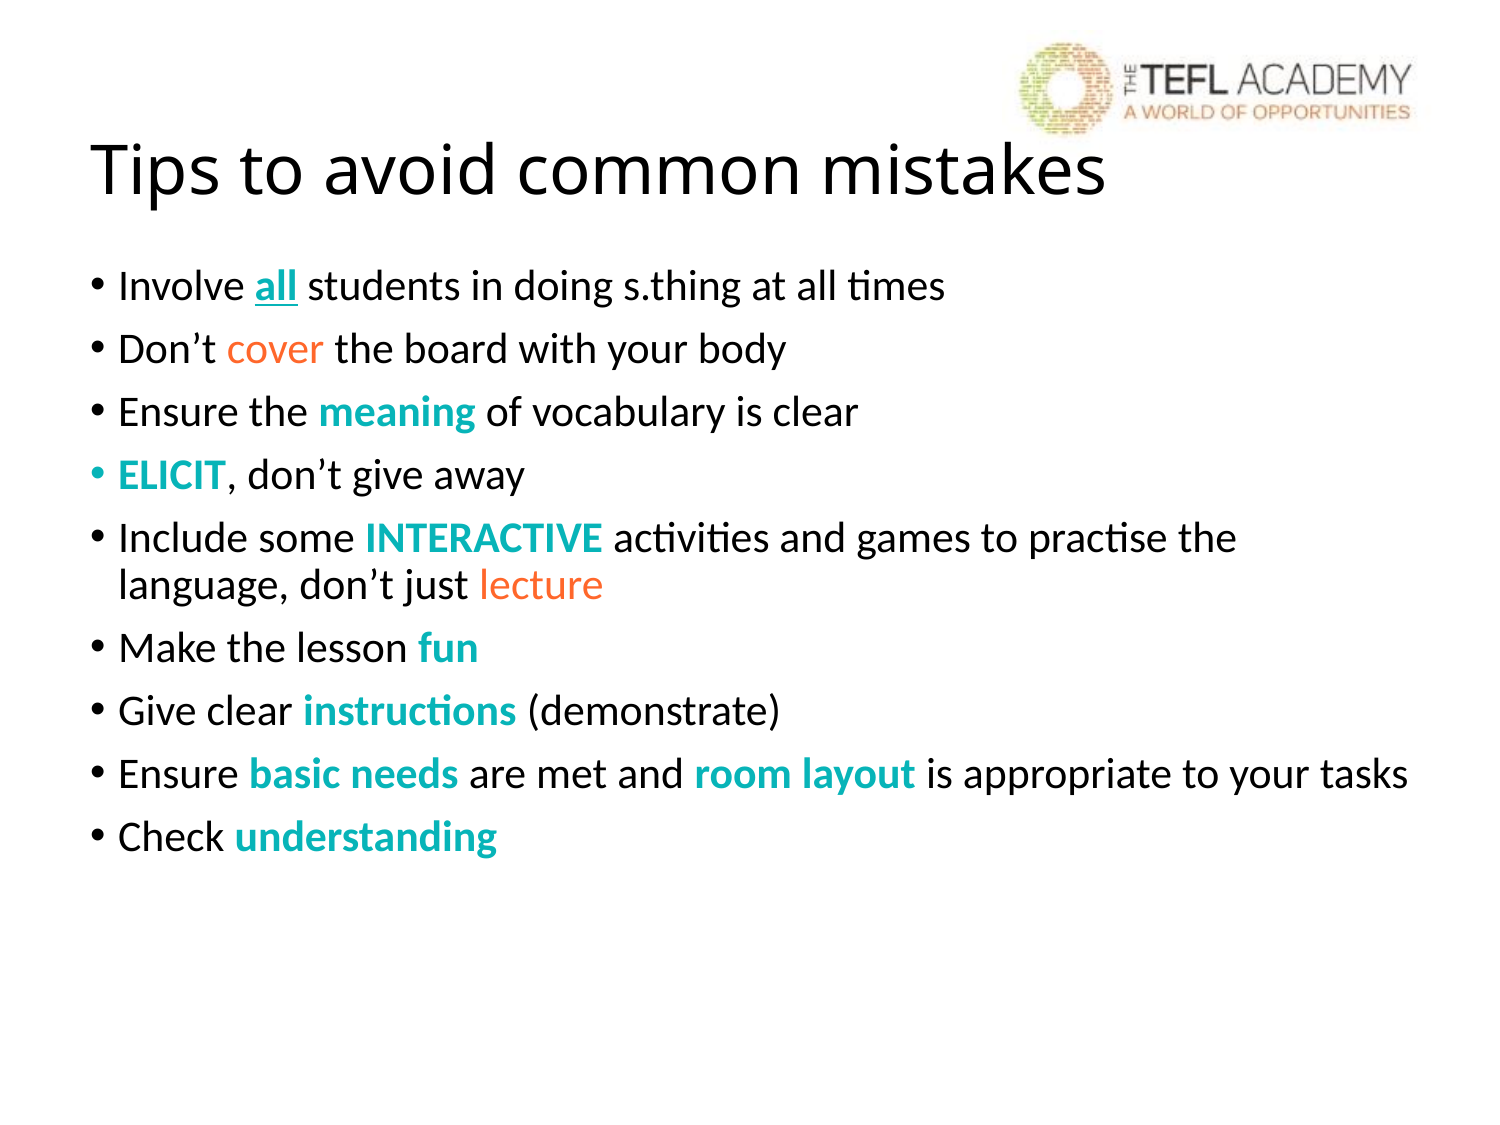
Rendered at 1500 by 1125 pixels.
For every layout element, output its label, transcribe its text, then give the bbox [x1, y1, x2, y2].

title Tips to avoid common mistakes [75, 78, 1425, 255]
picture [1002, 30, 1446, 157]
list Involve all students in doing s.thing at all times Don’t cover the board with your body Ensure the meaning of vocabulary is clear ELICIT, don’t give away Include some INTERACTIVE activities and games to practise the language, don’t just lecture Make the lesson fun Give clear instructions (demonstrate) Ensure basic needs are met and room layout is appropriate to your tasks Check understanding [75, 255, 1425, 1125]
